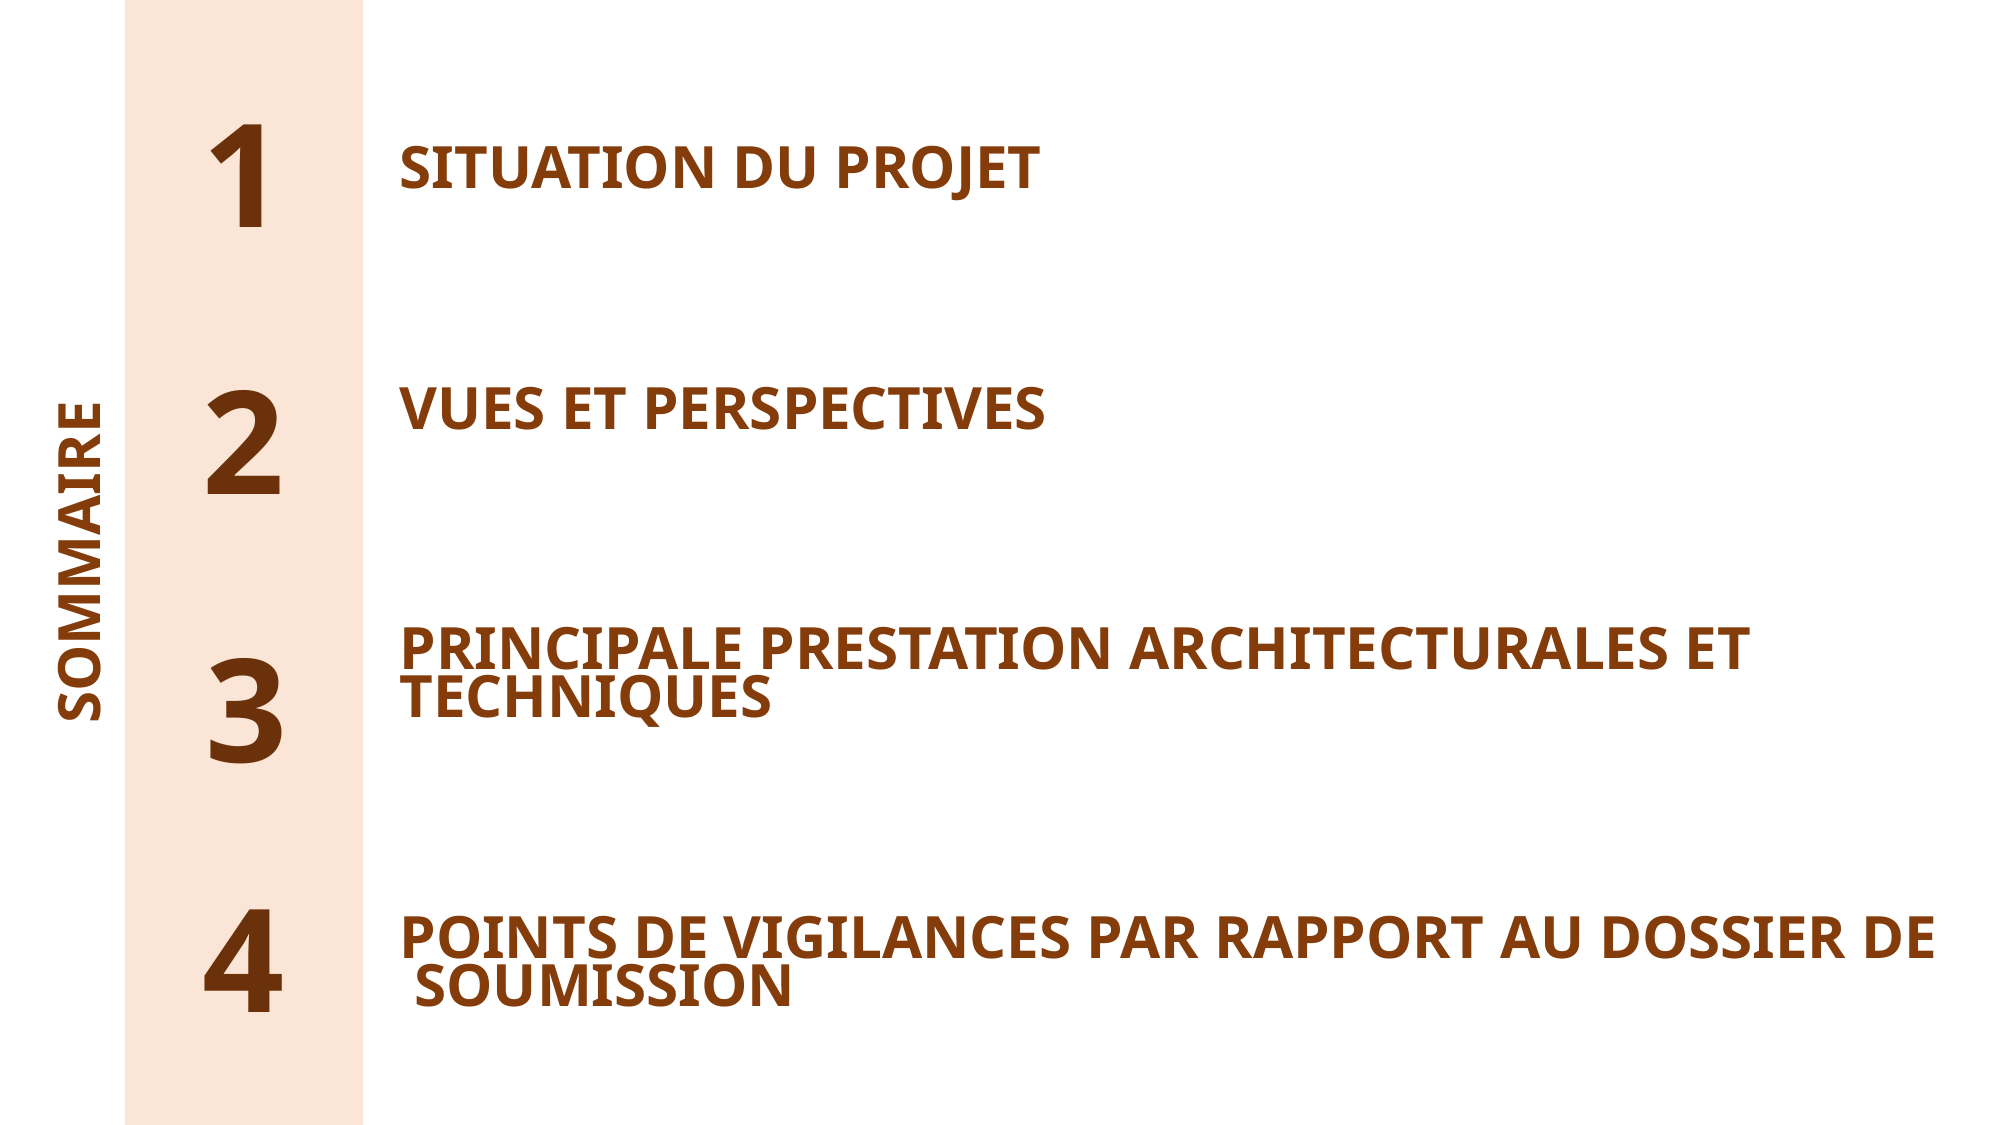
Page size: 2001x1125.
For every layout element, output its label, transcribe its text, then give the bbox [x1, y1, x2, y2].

text_box SITUATION DU PROJET VUES ET PERSPECTIVES PRINCIPALE PRESTATION ARCHITECTURALES ET TECHNIQUES POINTS DE VIGILANCES PAR RAPPORT AU DOSSIER DE SOUMISSION [392, 159, 2000, 1125]
text_box 4 [188, 861, 300, 1049]
text_box SOMMAIRE [34, 386, 120, 739]
text_box 3 [190, 610, 303, 799]
text_box 2 [188, 343, 300, 531]
text_box [124, 0, 364, 1125]
text_box 1 [188, 76, 300, 264]
